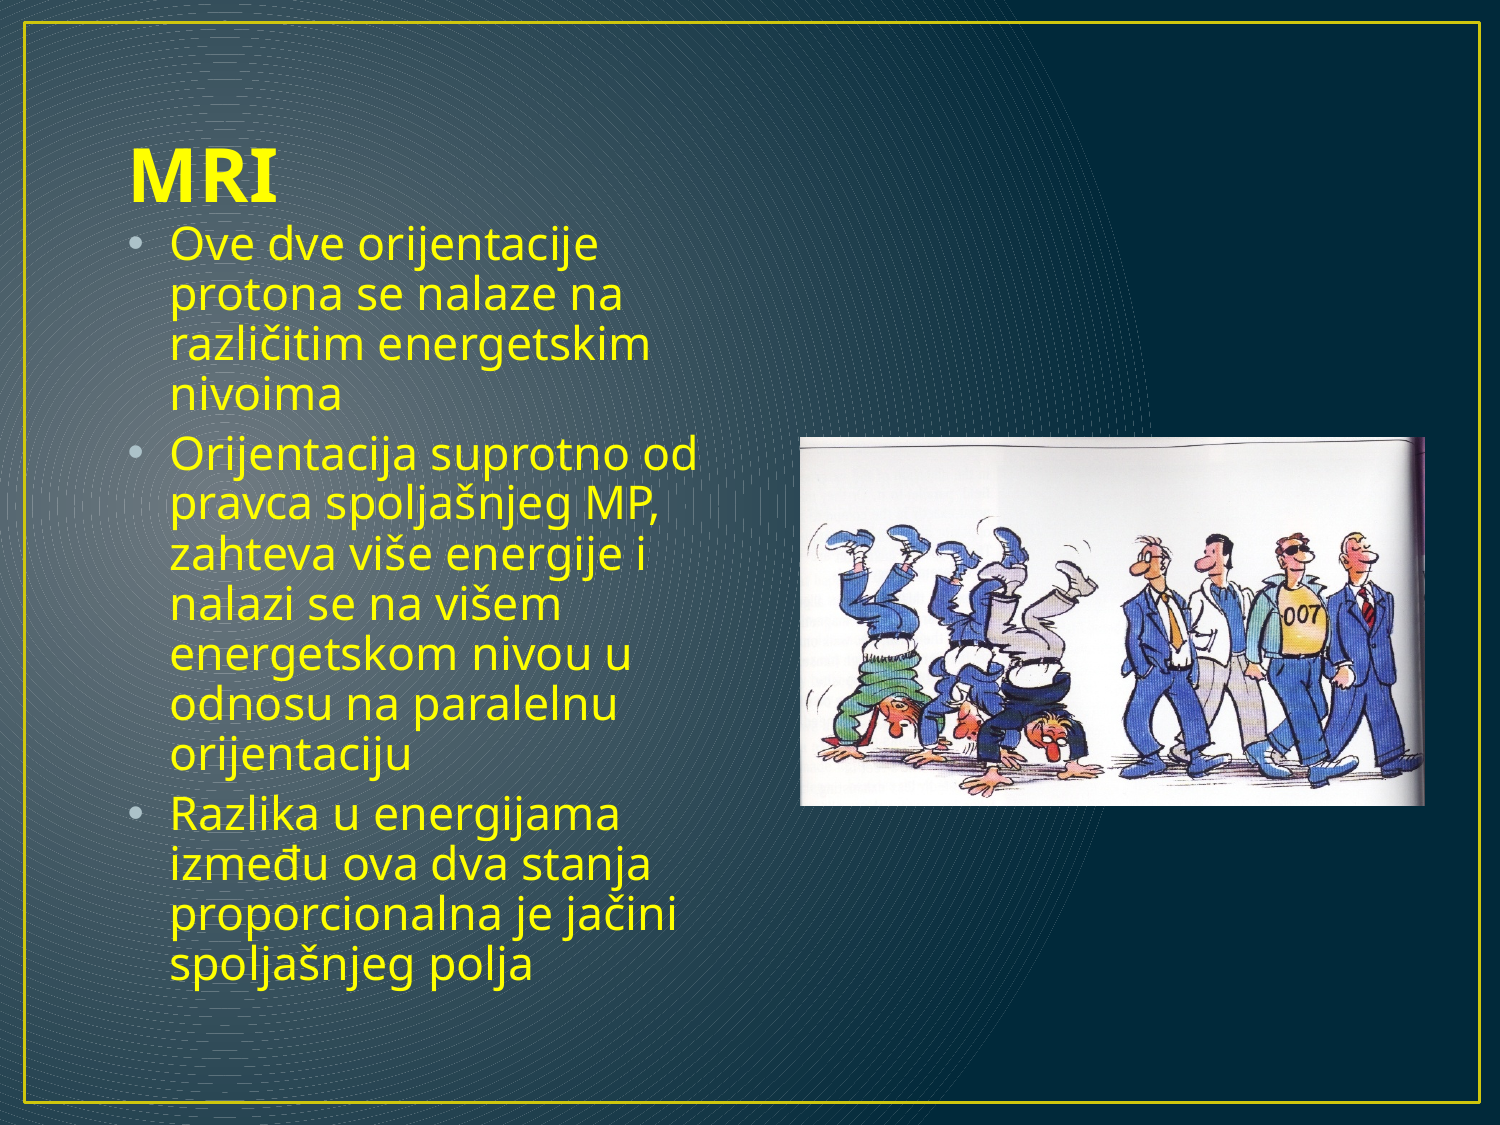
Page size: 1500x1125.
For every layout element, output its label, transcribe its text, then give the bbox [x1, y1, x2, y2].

picture [1118, 431, 1125, 437]
title MRI [112, 62, 1388, 225]
list Ove dve orijentacije protona se nalaze na različitim energetskim nivoima Orijentacija suprotno od pravca spoljašnjeg MP, zahteva više energije i nalazi se na višem energetskom nivou u odnosu na paralelnu orijentaciju Razlika u energijama između ova dva stanja proporcionalna je jačini spoljašnjeg polja [112, 212, 738, 1000]
picture [1059, 811, 1074, 821]
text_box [799, 437, 1426, 806]
